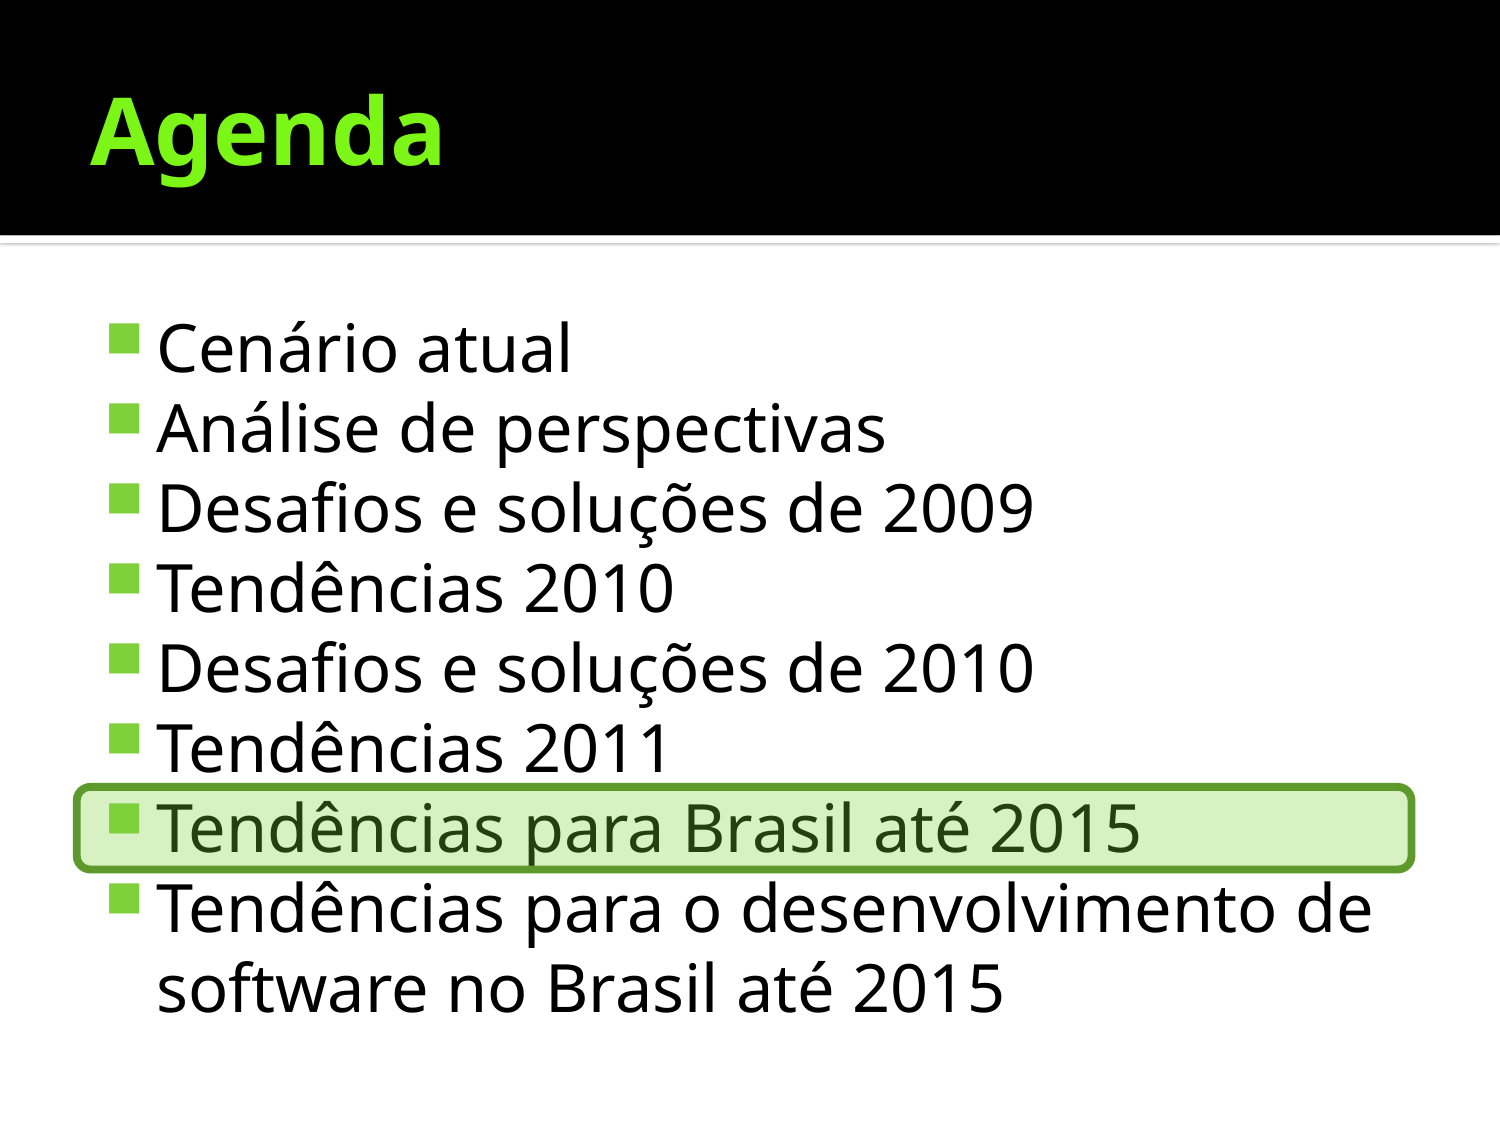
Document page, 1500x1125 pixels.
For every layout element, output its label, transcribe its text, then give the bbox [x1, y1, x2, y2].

title Agenda [75, 25, 1425, 231]
text_box [72, 782, 1416, 874]
list Cenário atual Análise de perspectivas Desafios e soluções de 2009 Tendências 2010 Desafios e soluções de 2010 Tendências 2011 Tendências para Brasil até 2015 Tendências para o desenvolvimento de software no Brasil até 2015 [75, 291, 1425, 1050]
